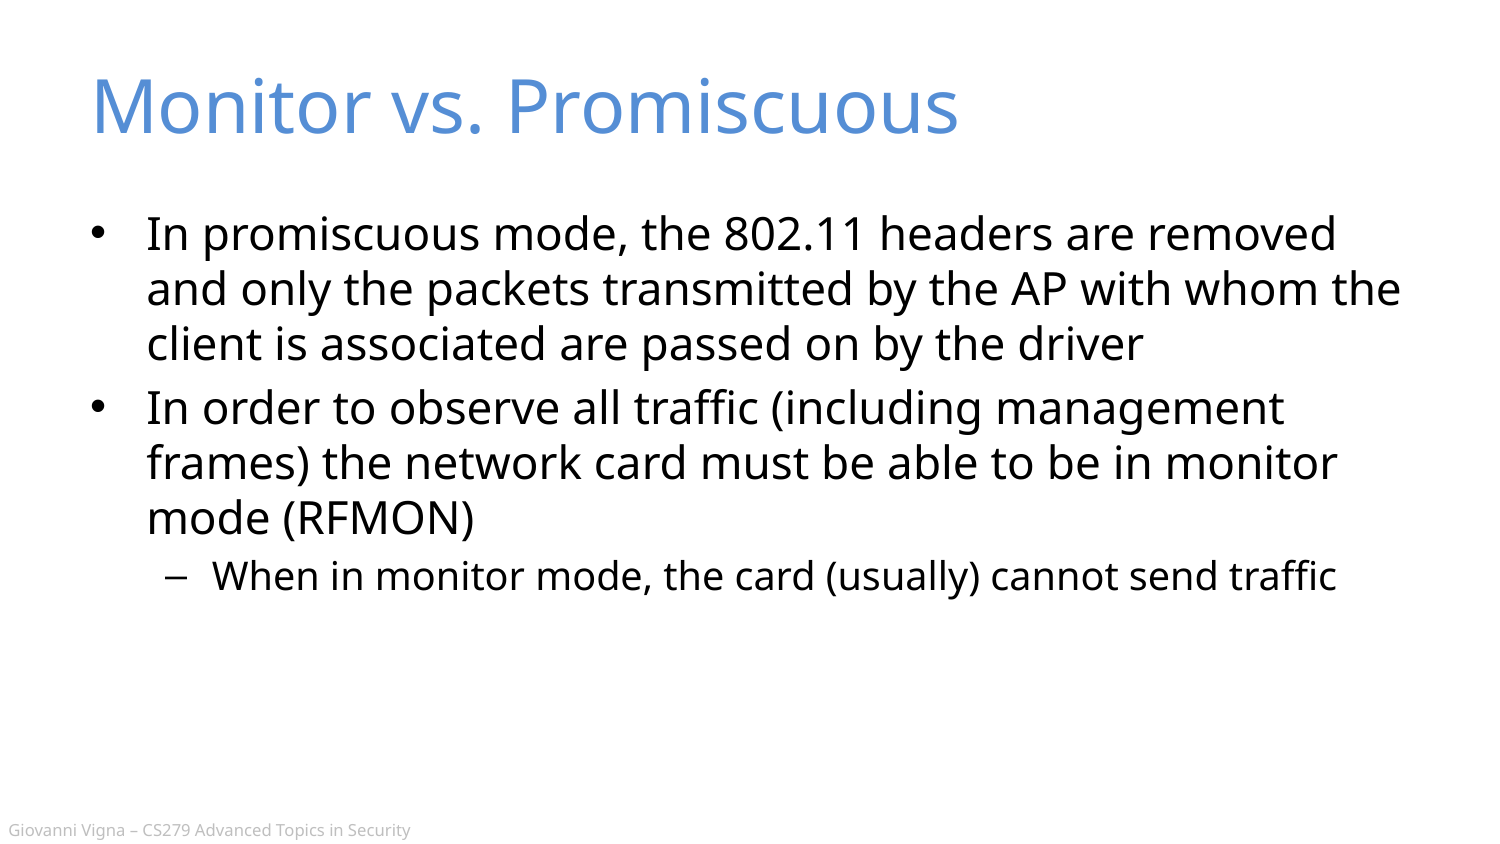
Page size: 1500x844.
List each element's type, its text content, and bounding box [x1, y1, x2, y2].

list In promiscuous mode, the 802.11 headers are removed and only the packets transmitted by the AP with whom the client is associated are passed on by the driver In order to observe all traffic (including management frames) the network card must be able to be in monitor mode (RFMON) When in monitor mode, the card (usually) cannot send traffic [75, 196, 1425, 813]
title Monitor vs. Promiscuous [75, 33, 1425, 175]
